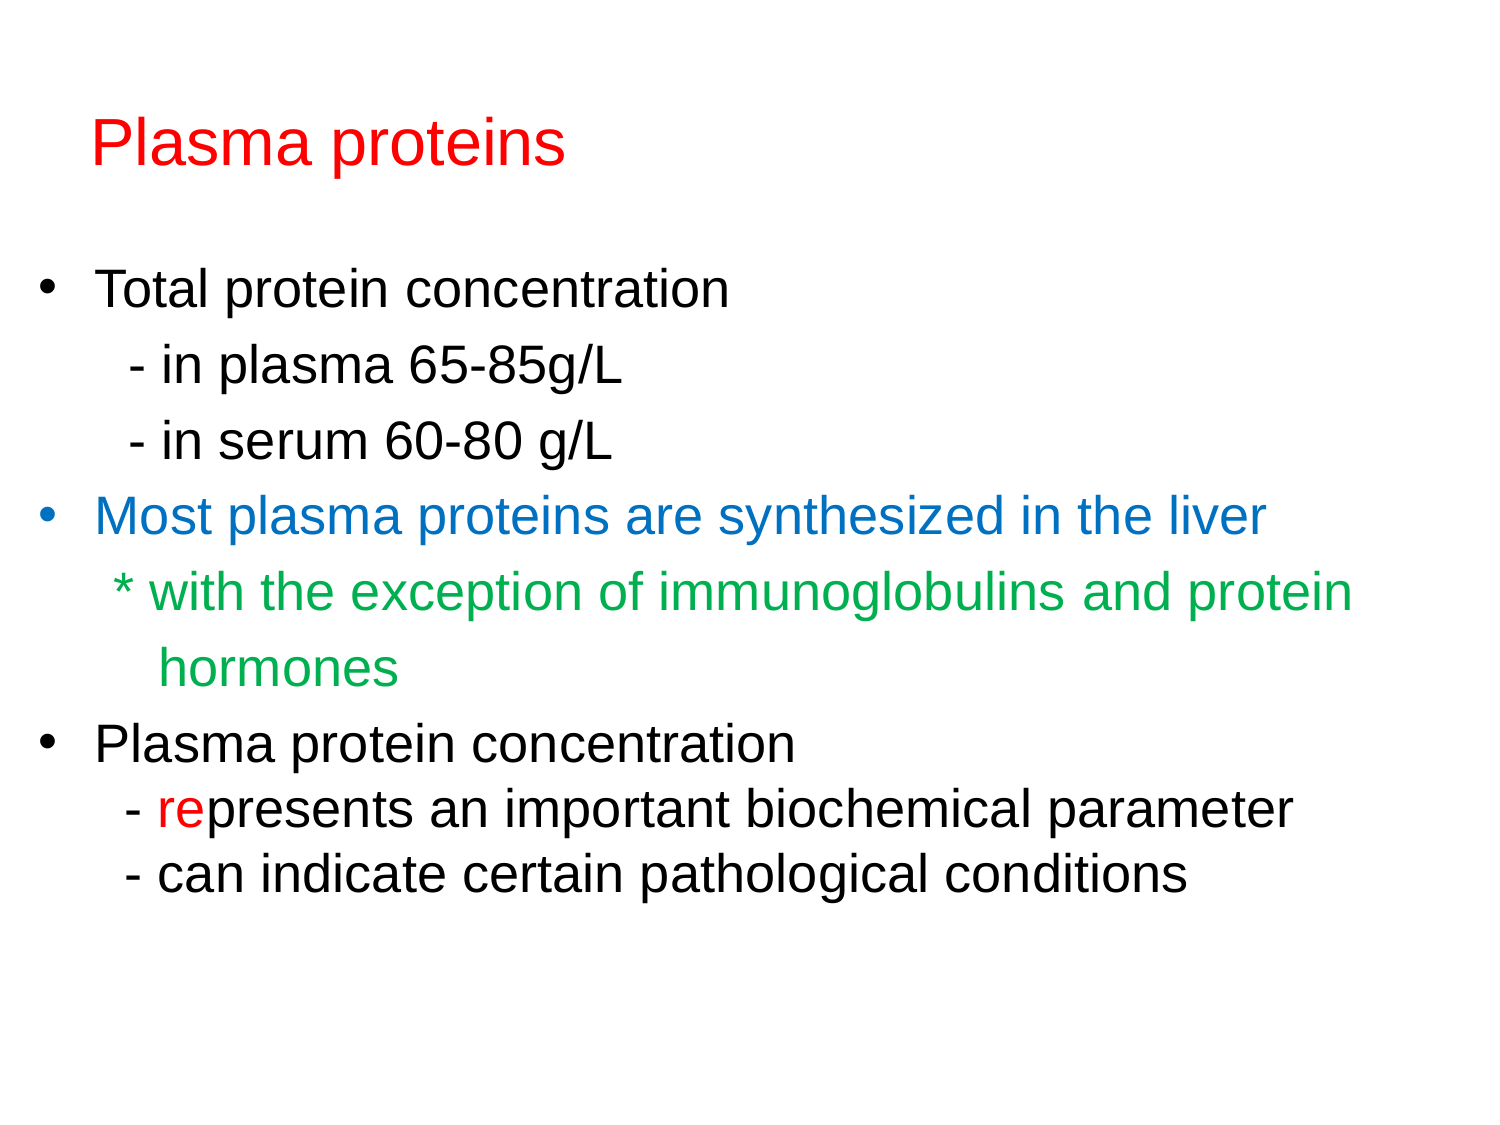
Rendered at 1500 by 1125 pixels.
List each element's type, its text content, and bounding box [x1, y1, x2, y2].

list Total protein concentration - in plasma 65-85g/L - in serum 60-80 g/L Most plasma proteins are synthesized in the liver * with the exception of immunoglobulins and protein hormones Plasma protein concentration - represents an important biochemical parameter - can indicate certain pathological conditions [23, 246, 1449, 989]
title Plasma proteins [75, 45, 1425, 233]
